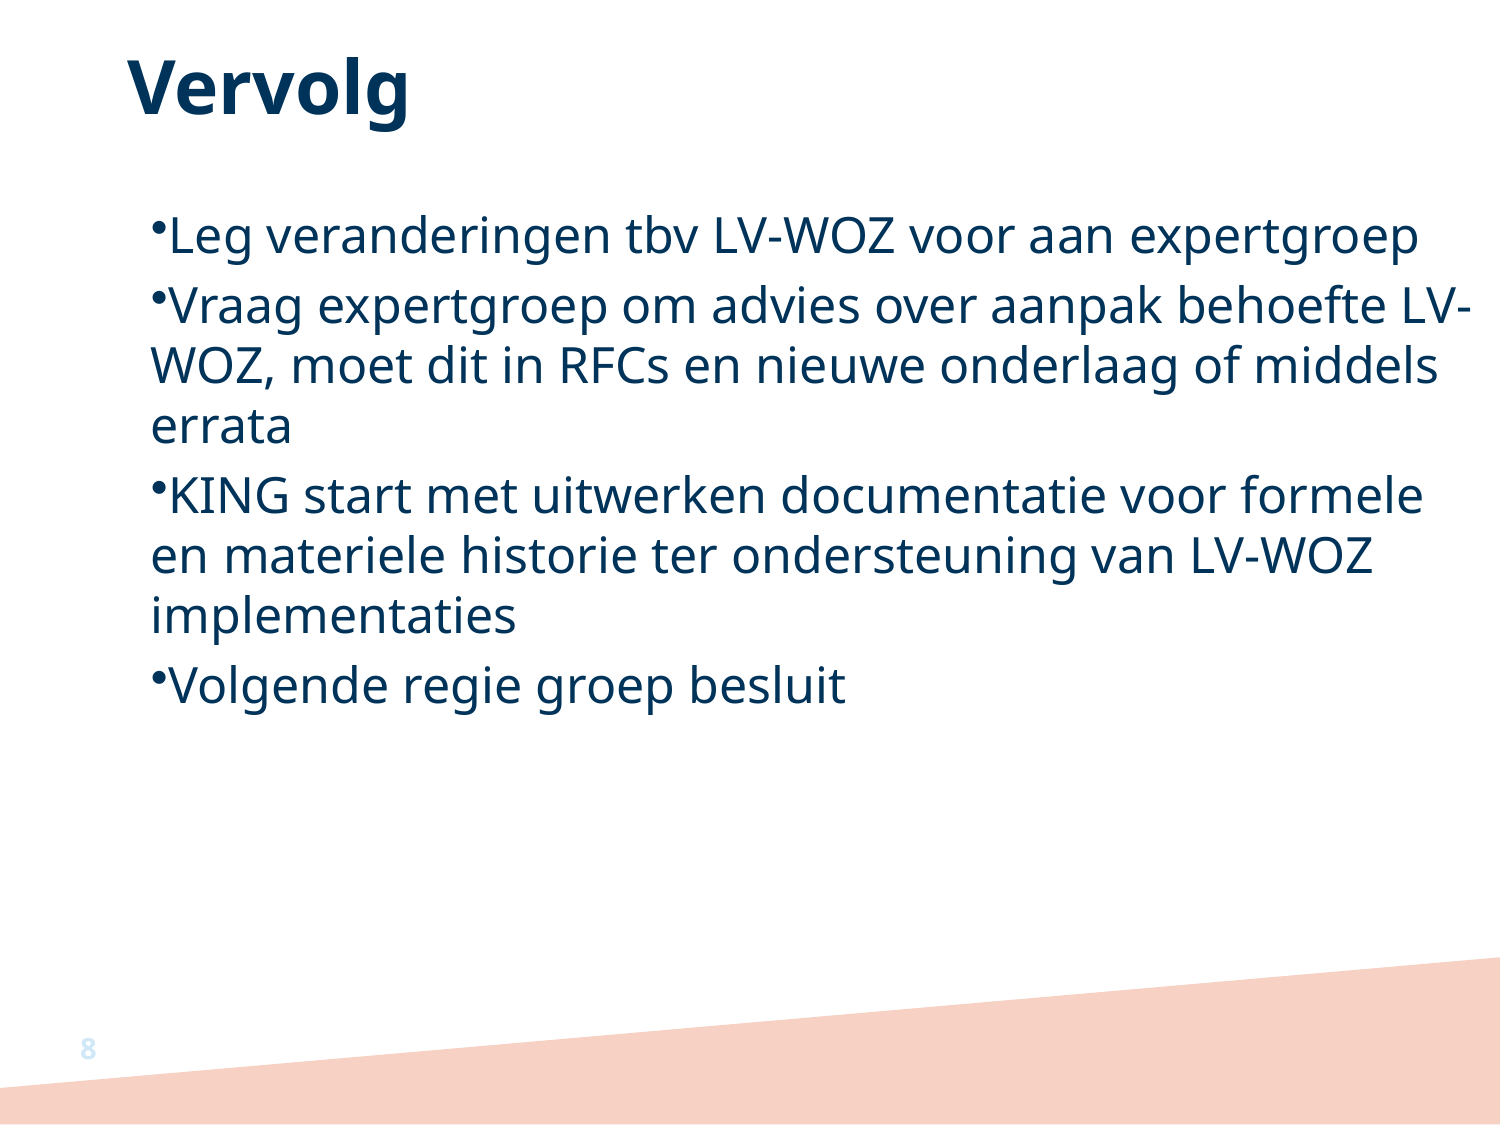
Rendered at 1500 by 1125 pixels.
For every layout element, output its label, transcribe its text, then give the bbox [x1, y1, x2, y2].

list Leg veranderingen tbv LV-WOZ voor aan expertgroep Vraag expertgroep om advies over aanpak behoefte LV-WOZ, moet dit in RFCs en nieuwe onderlaag of middels errata KING start met uitwerken documentatie voor formele en materiele historie ter ondersteuning van LV-WOZ implementaties Volgende regie groep besluit [135, 196, 1489, 917]
slide_number 8 [64, 1023, 172, 1071]
title Vervolg [112, 19, 1376, 149]
